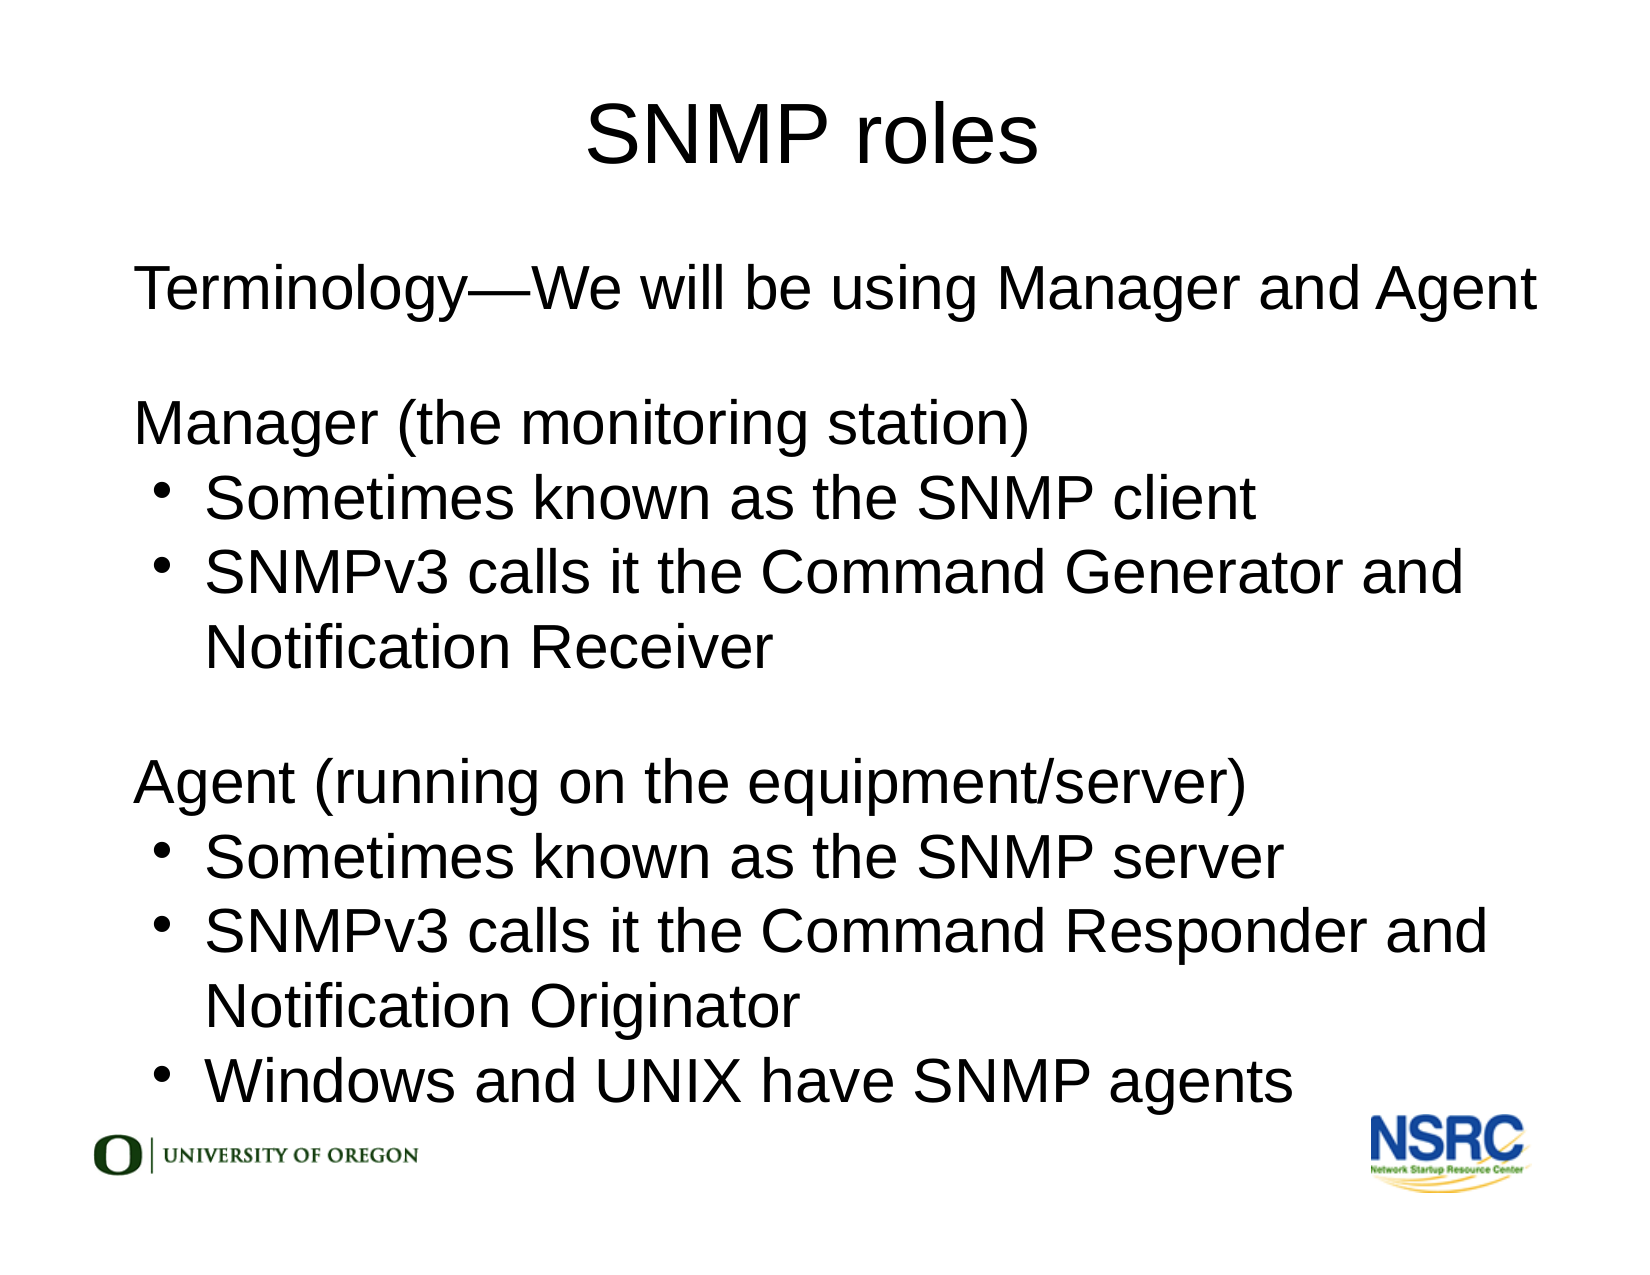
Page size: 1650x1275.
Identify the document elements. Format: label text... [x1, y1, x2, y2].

text_box Terminology—We will be using Manager and Agent Manager (the monitoring station) Sometimes known as the SNMP client SNMPv3 calls it the Command Generator and Notification Receiver Agent (running on the equipment/server) Sometimes known as the SNMP server SNMPv3 calls it the Command Responder and Notification Originator Windows and UNIX have SNMP agents [133, 247, 1548, 1052]
picture [92, 1133, 420, 1177]
text_box SNMP roles [133, 58, 1491, 201]
picture [1371, 1114, 1532, 1193]
